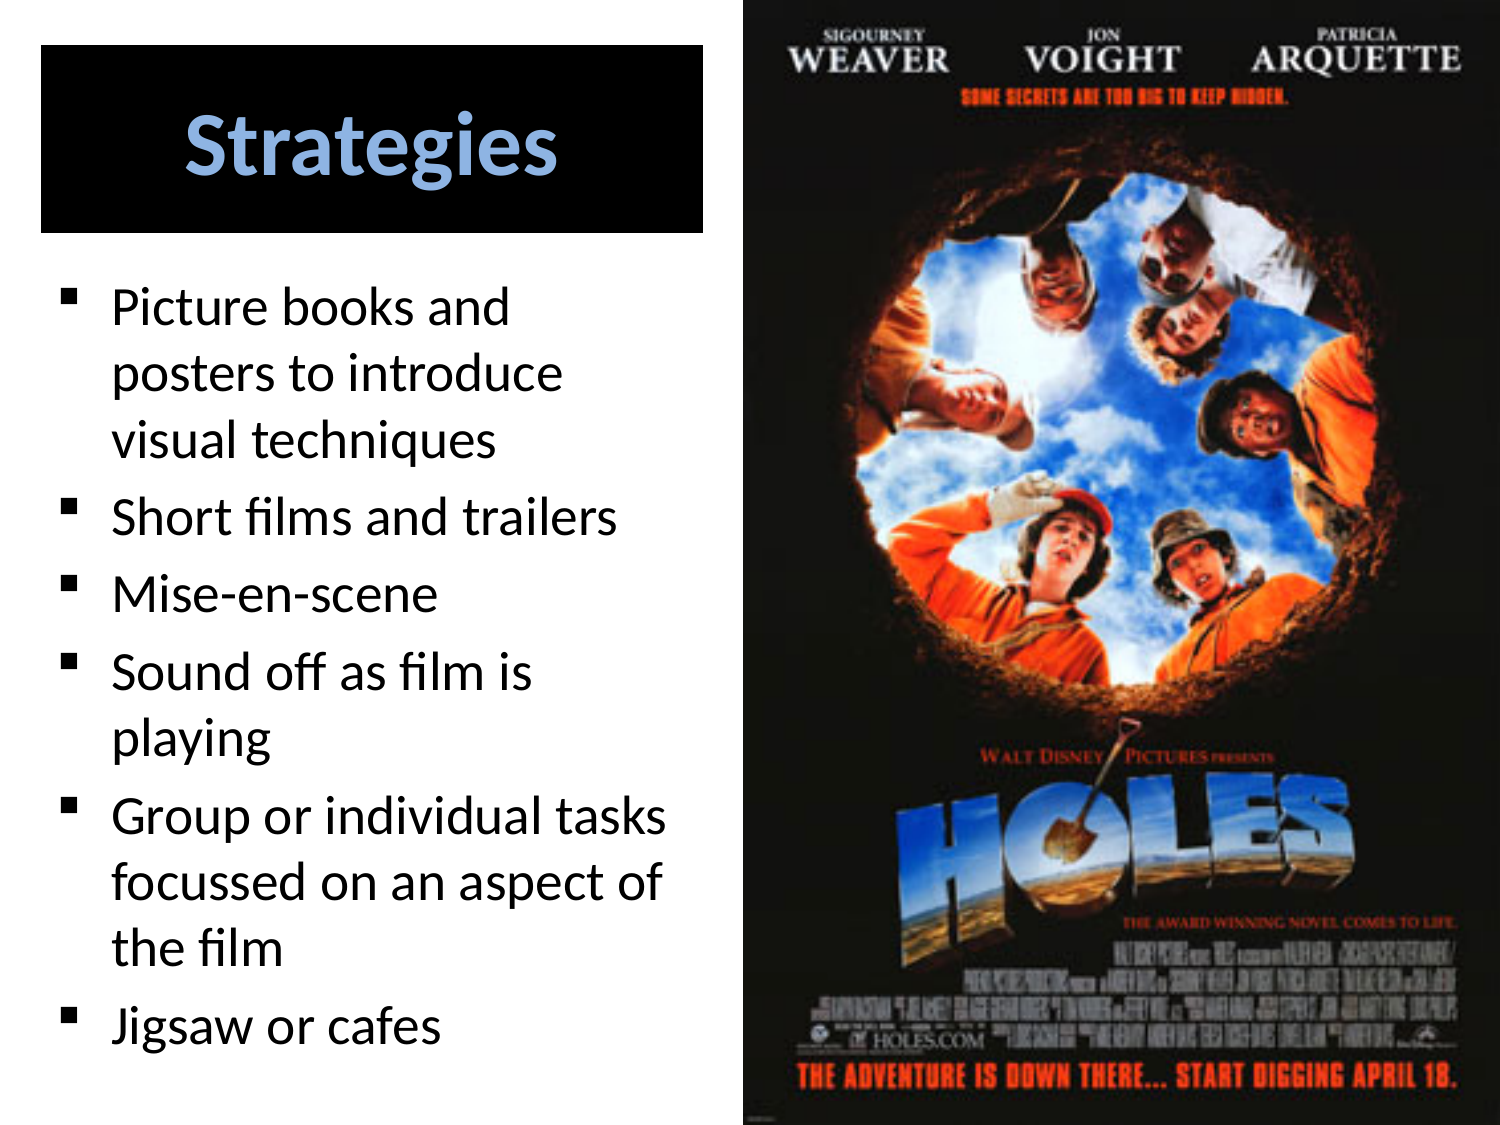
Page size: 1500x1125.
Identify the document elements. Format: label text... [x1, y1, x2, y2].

title Strategies [41, 45, 703, 233]
list Picture books and posters to introduce visual techniques Short films and trailers Mise-en-scene Sound off as film is playing Group or individual tasks focussed on an aspect of the film Jigsaw or cafes [41, 262, 691, 1071]
picture [743, 0, 1500, 1125]
